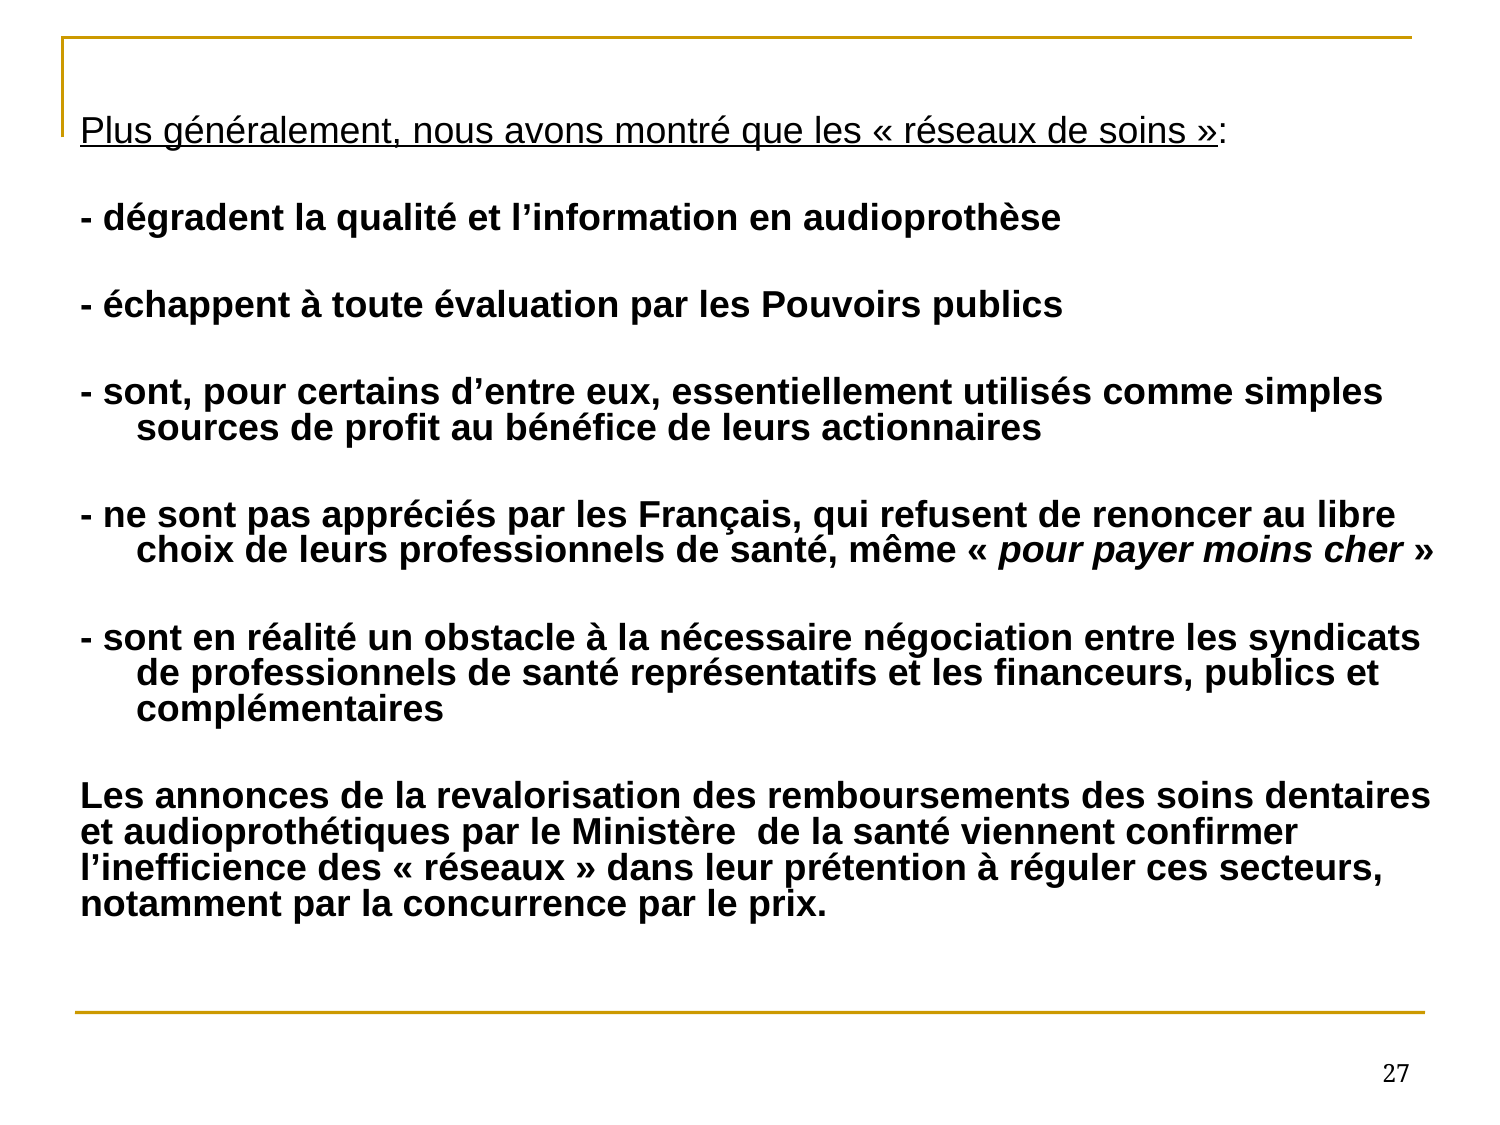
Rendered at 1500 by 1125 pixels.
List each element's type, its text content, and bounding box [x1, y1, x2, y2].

list Plus généralement, nous avons montré que les « réseaux de soins »: - dégradent la qualité et l’information en audioprothèse - échappent à toute évaluation par les Pouvoirs publics - sont, pour certains d’entre eux, essentiellement utilisés comme simples sources de profit au bénéfice de leurs actionnaires - ne sont pas appréciés par les Français, qui refusent de renoncer au libre choix de leurs professionnels de santé, même « pour payer moins cher » - sont en réalité un obstacle à la nécessaire négociation entre les syndicats de professionnels de santé représentatifs et les financeurs, publics et complémentaires Les annonces de la revalorisation des remboursements des soins dentaires et audioprothétiques par le Ministère de la santé viennent confirmer l’inefficience des « réseaux » dans leur prétention à réguler ces secteurs, notamment par la concurrence par le prix. [64, 54, 1471, 1012]
text_box 27 [1074, 1024, 1425, 1100]
